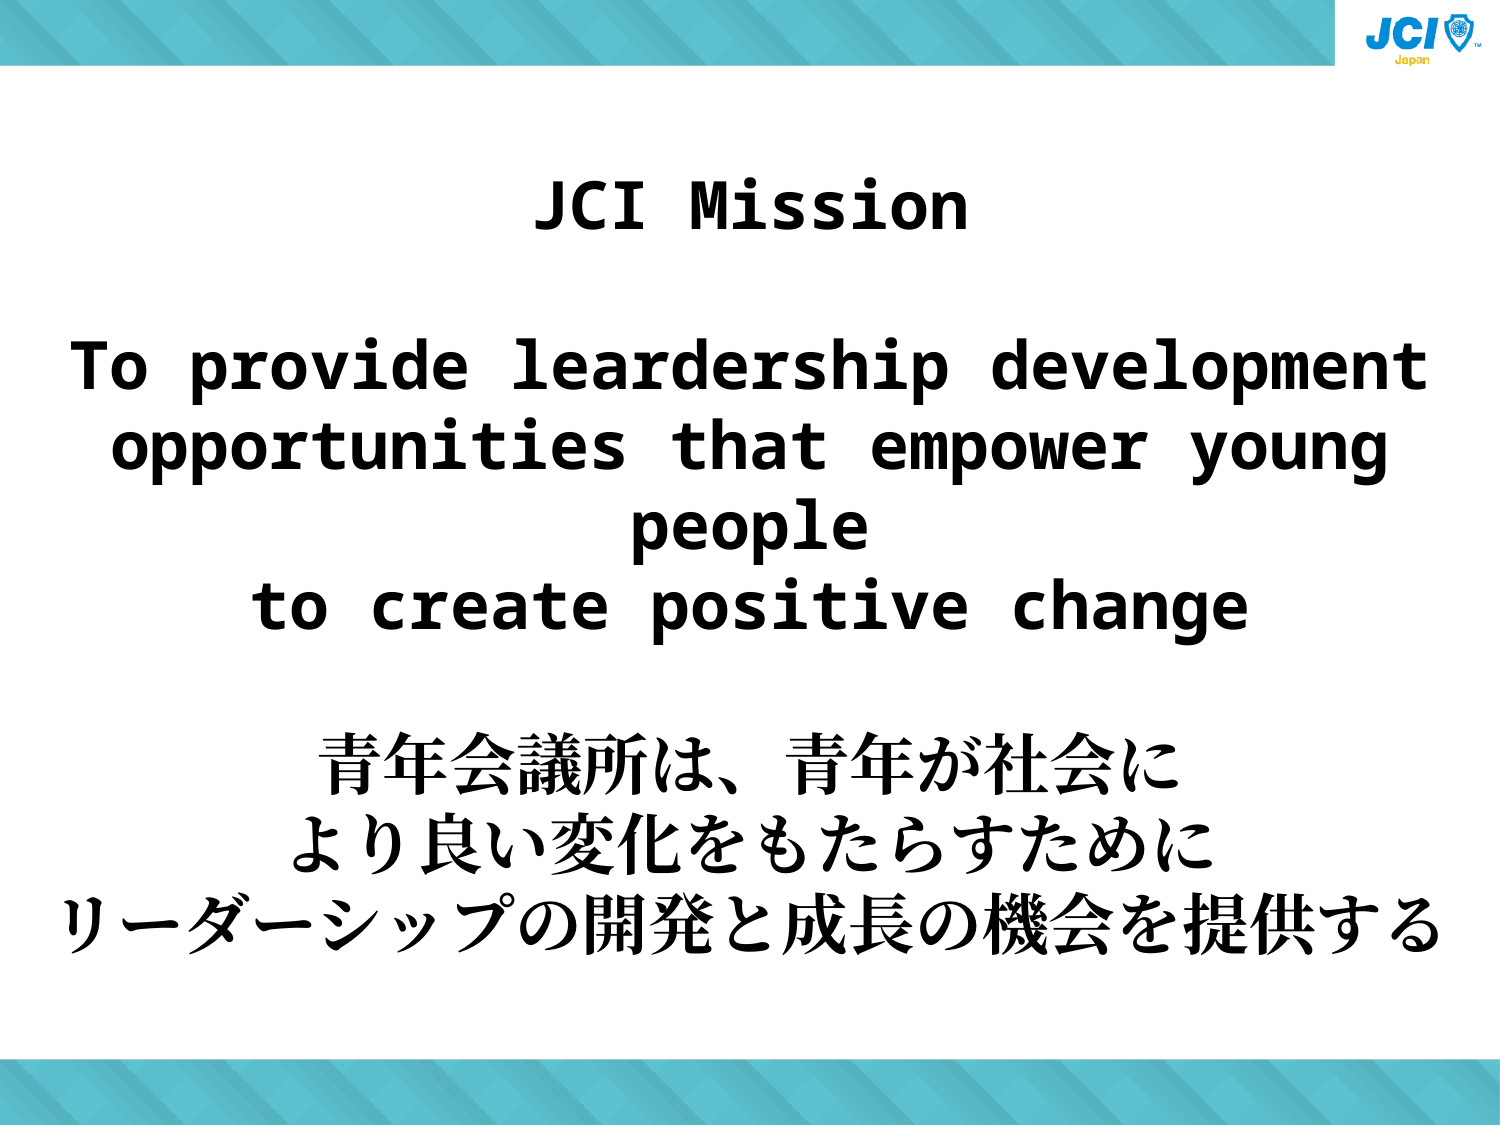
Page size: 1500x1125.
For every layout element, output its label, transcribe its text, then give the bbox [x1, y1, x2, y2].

picture [0, 0, 1500, 1125]
text_box JCI Mission To provide leardership development opportunities that empower young people to create positive change 青年会議所は、青年が社会に より良い変化をもたらすために リーダーシップの開発と成長の機会を提供する [2, 155, 1498, 970]
